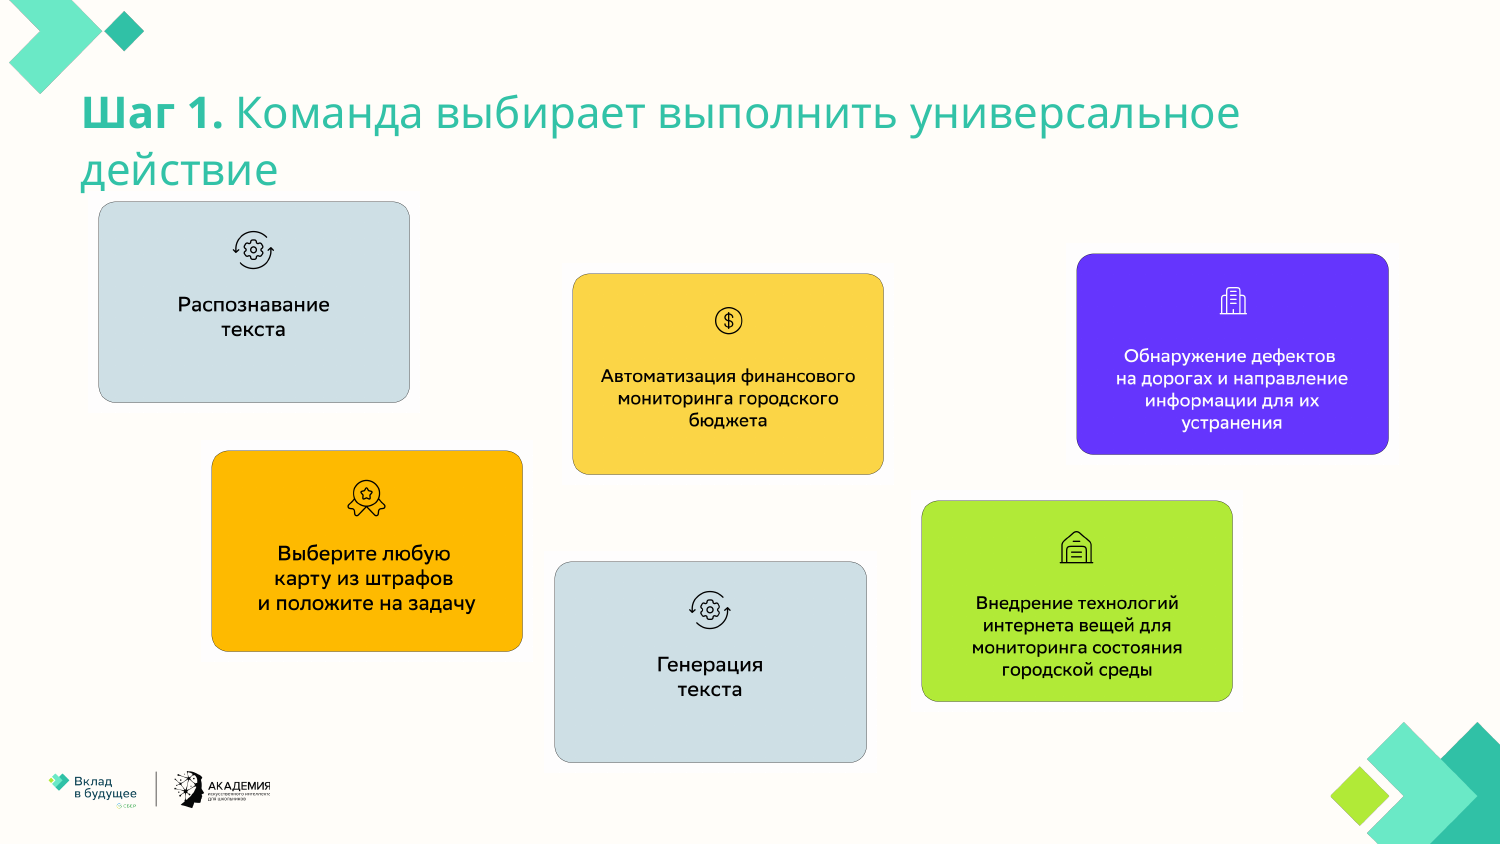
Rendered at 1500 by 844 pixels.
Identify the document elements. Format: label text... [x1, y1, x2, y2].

picture [9, 0, 144, 94]
picture [200, 440, 533, 663]
picture [911, 490, 1243, 713]
text_box Шаг 1. Команда выбирает выполнить универсальное действие [73, 71, 1427, 202]
picture [1066, 243, 1399, 465]
picture [544, 551, 877, 773]
picture [1330, 722, 1500, 844]
picture [562, 263, 895, 485]
picture [88, 191, 421, 413]
picture [31, 756, 270, 826]
